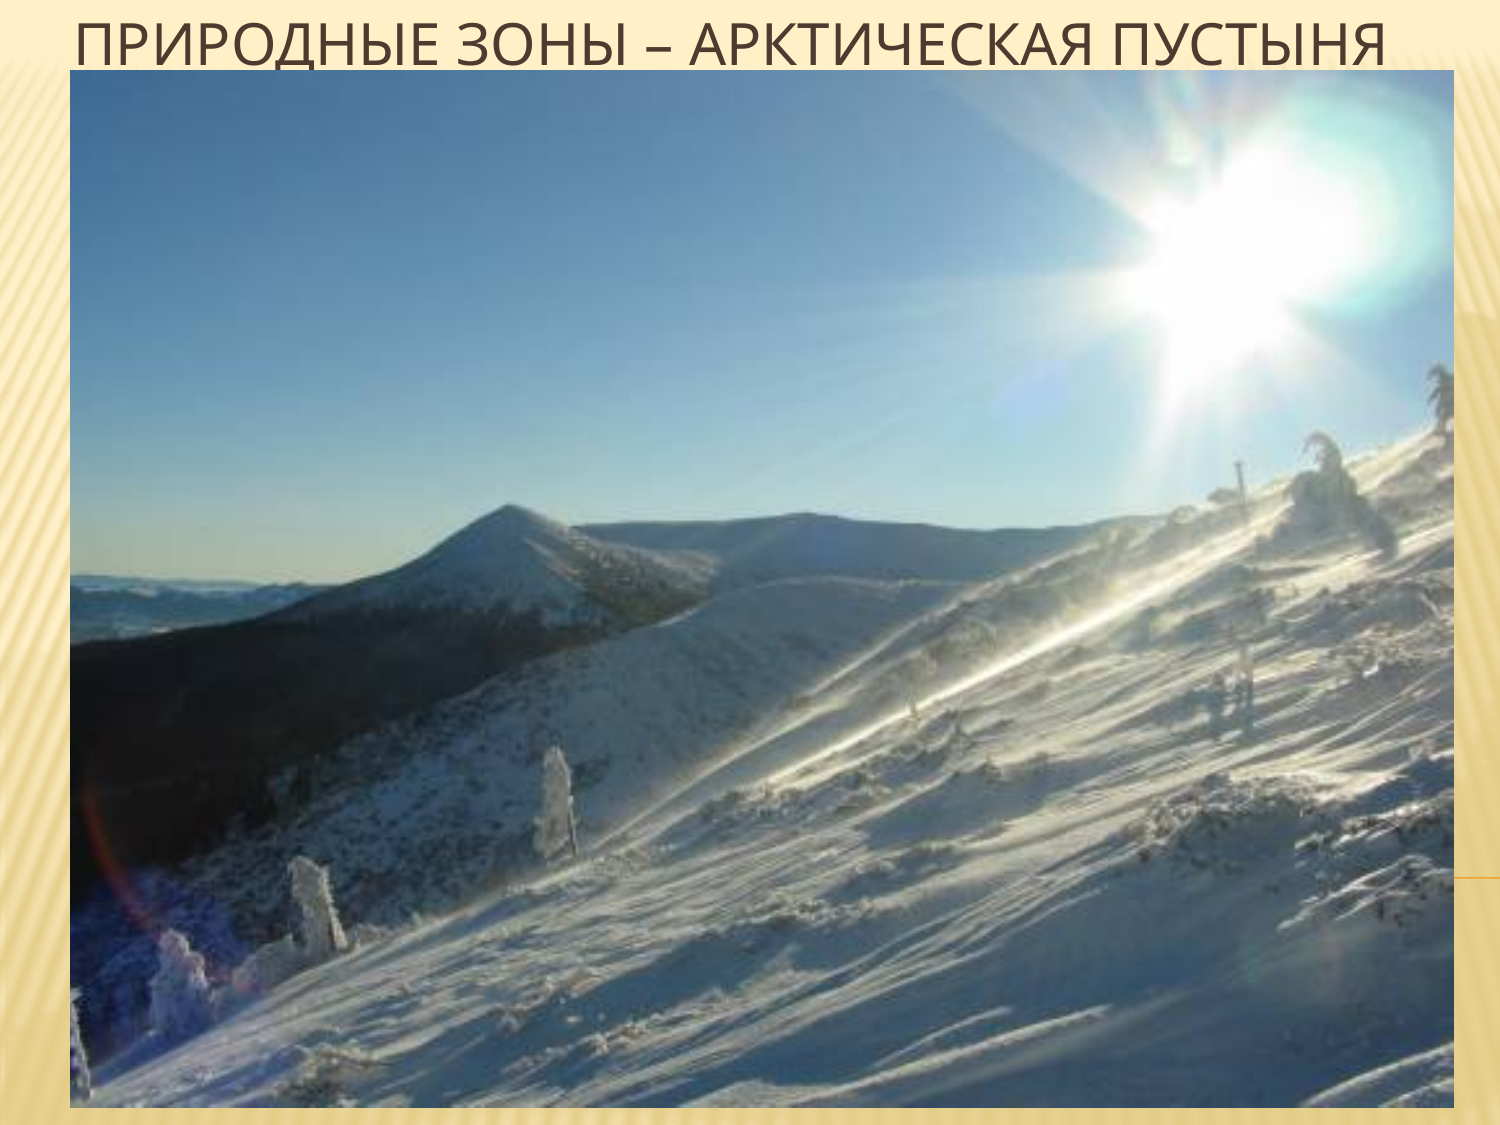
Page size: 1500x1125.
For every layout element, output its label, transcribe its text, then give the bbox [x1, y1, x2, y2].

title Природные зоны – арктическая пустыня [58, 0, 1447, 94]
picture [69, 70, 1454, 1109]
